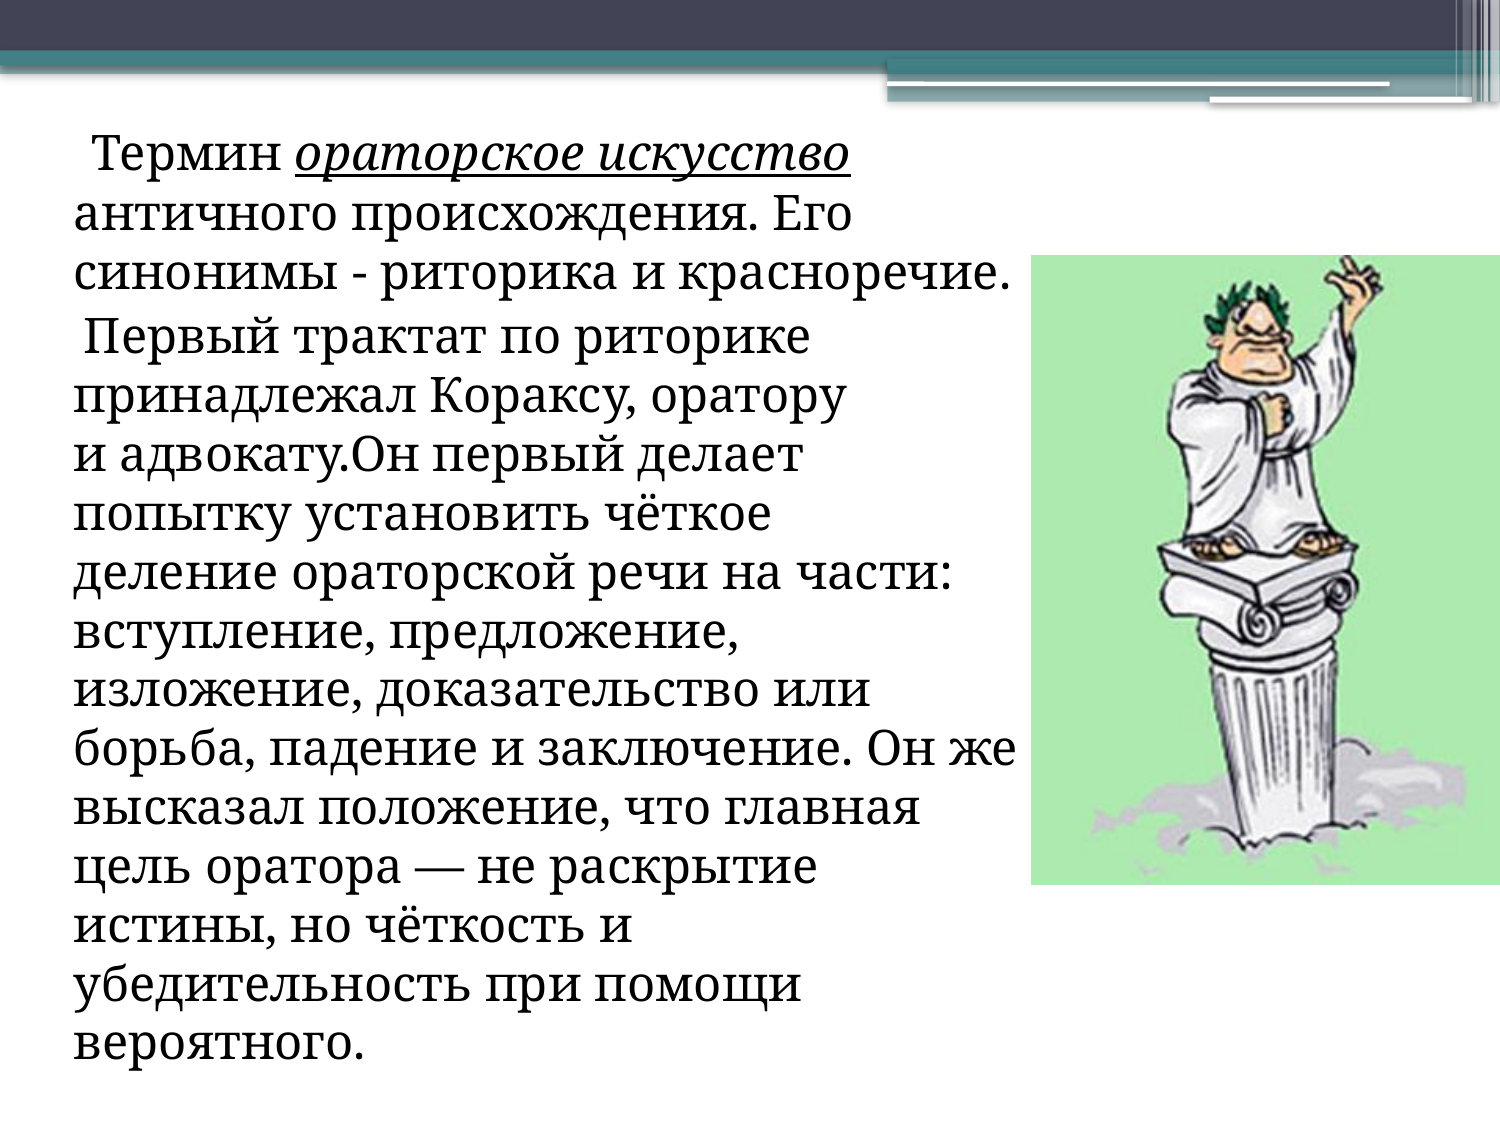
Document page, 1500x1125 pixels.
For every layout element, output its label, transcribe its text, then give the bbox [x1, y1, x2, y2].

picture [1030, 255, 1500, 886]
list Термин ораторское искусство античного происхождения. Его синонимы - риторика и красноречие. Первый трактат по риторике принадлежал Кораксу, оратору и адвокату.Он первый делает попытку установить чёткое деление ораторской речи на части: вступление, предложение, изложение, доказательство или борьба, падение и заключение. Он же высказал положение, что главная цель оратора — не раскрытие истины, но чёткость и убедительность при помощи вероятного. [0, 30, 1046, 1125]
